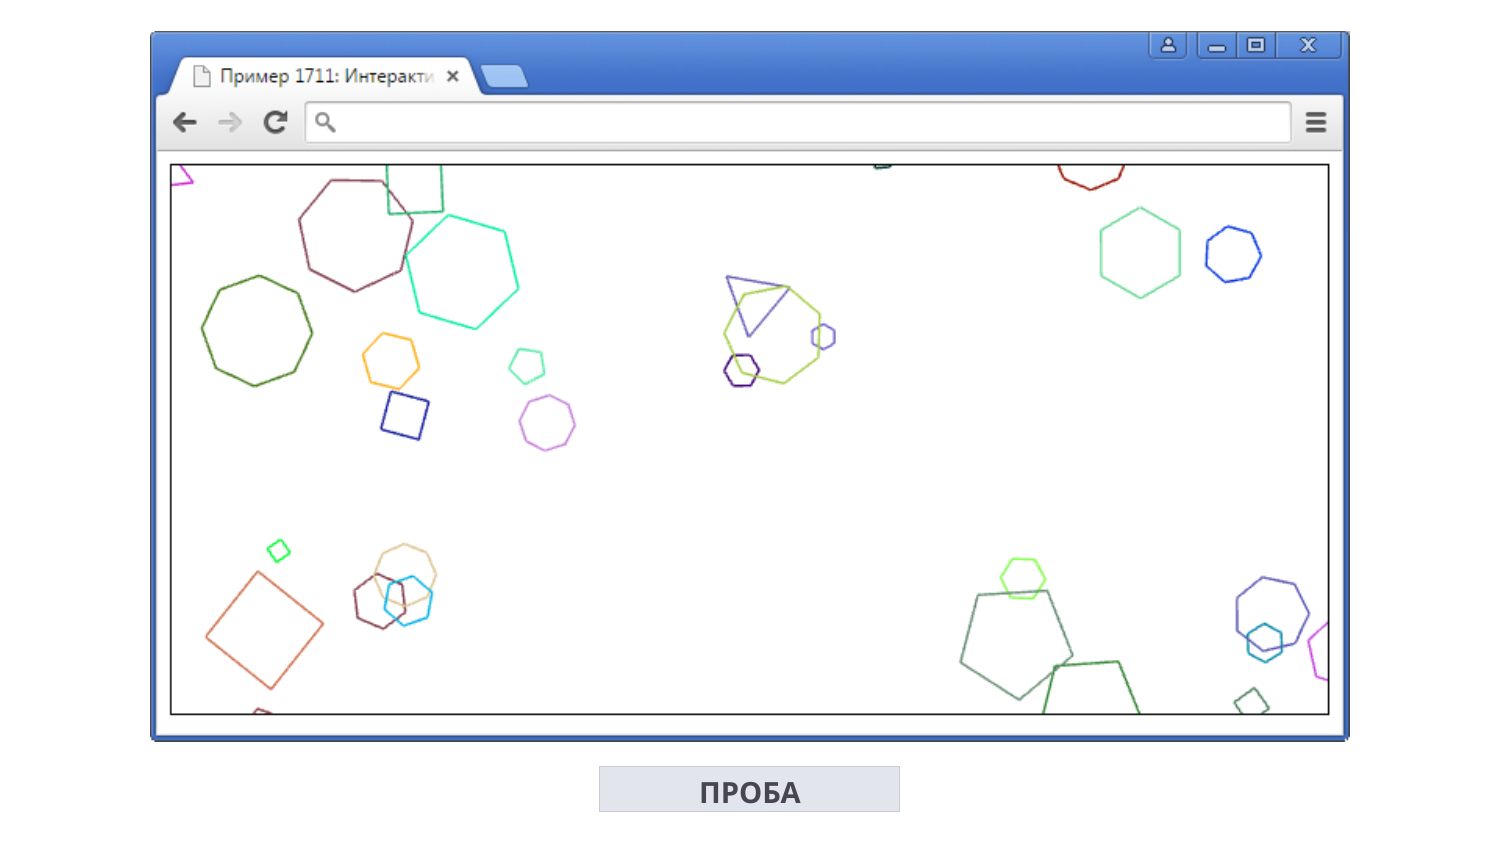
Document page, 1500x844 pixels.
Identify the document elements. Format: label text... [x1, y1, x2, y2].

text_box ПРОБА [599, 766, 900, 812]
picture [149, 31, 1351, 742]
